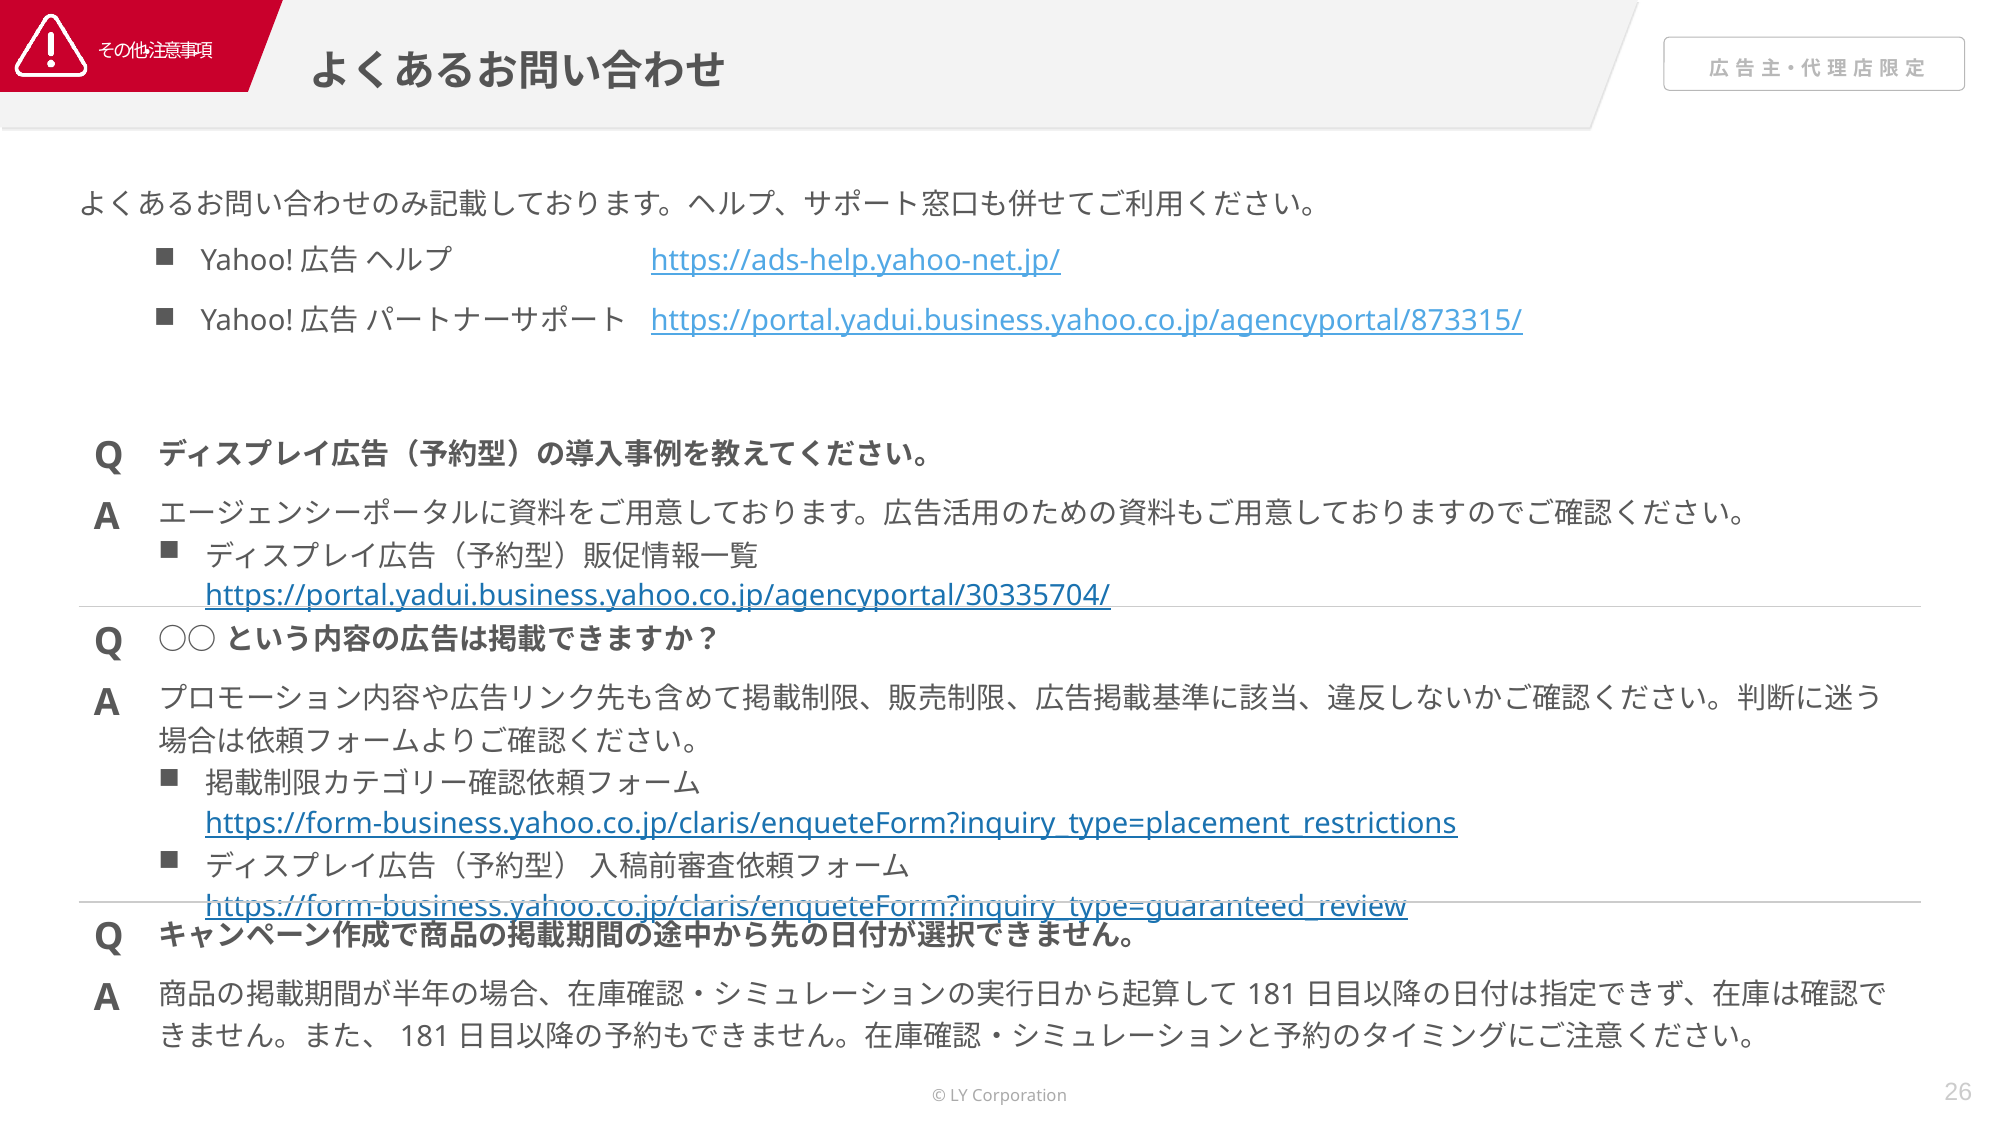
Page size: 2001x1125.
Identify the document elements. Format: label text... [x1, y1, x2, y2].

table_cell A [79, 963, 143, 1048]
picture [8, 4, 92, 87]
table_header ディスプレイ広告（予約型）の導入事例を教えてください。 [143, 421, 1921, 482]
table_cell エージェンシーポータルに資料をご用意しております。広告活用のための資料もご用意しておりますのでご確認ください。 ディスプレイ広告（予約型）販促情報一覧 https://portal.yadui.business.yahoo.co.jp/agencyportal/30335704/ [143, 482, 1921, 606]
table_cell ○○という内容の広告は掲載できますか？ [143, 607, 1921, 668]
text_box よくあるお問い合わせのみ記載しております。ヘルプ、サポート窓口も併せてご利用ください。 Yahoo!広告 ヘルプ https://ads-help.yahoo-net.jp/ Yahoo!広告 パートナーサポート https://portal.yadui.business.yahoo.co.jp/agencyportal/873315/ [78, 178, 1922, 341]
table_cell Q [79, 903, 143, 963]
table_cell キャンペーン作成で商品の掲載期間の途中から先の日付が選択できません。 [143, 903, 1921, 963]
table_header Q [79, 421, 143, 482]
table_cell Q [79, 607, 143, 668]
table_cell A [79, 482, 143, 606]
list よくあるお問い合わせ [309, 41, 1645, 97]
table_cell A [79, 668, 143, 901]
table_cell プロモーション内容や広告リンク先も含めて掲載制限、販売制限、広告掲載基準に該当、違反しないかご確認ください。判断に迷う場合は依頼フォームよりご確認ください。 掲載制限カテゴリー確認依頼フォーム https://form-business.yahoo.co.jp/claris/enqueteForm?inquiry_type=placement_restrictions ディスプレイ広告（予約型） 入稿前審査依頼フォーム https://form-business.yahoo.co.jp/claris/enqueteForm?inquiry_type=guaranteed_review [143, 668, 1921, 901]
table_cell 商品の掲載期間が半年の場合、在庫確認・シミュレーションの実行日から起算して181日目以降の日付は指定できず、在庫は確認できません。また、181日目以降の予約もできません。在庫確認・シミュレーションと予約のタイミングにご注意ください。 [143, 963, 1921, 1048]
list その他・注意事項 [97, 13, 240, 81]
